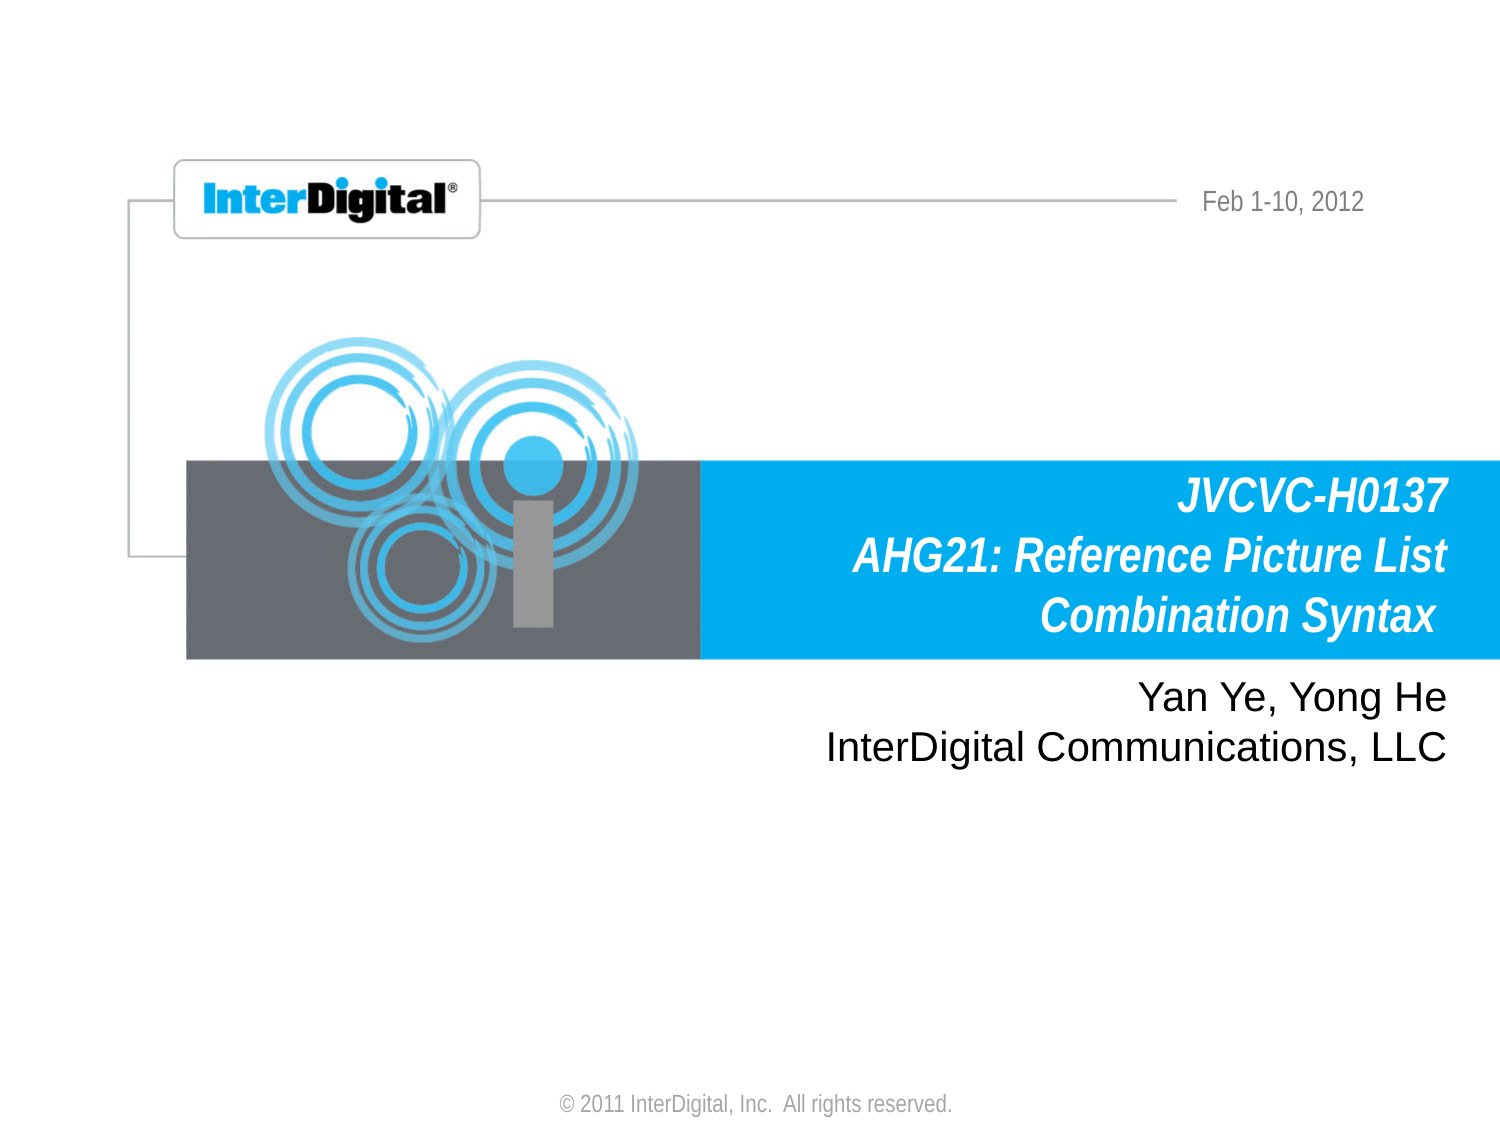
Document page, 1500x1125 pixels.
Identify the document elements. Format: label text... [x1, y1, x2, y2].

picture [0, 0, 1500, 1125]
text_box Yan Ye, Yong He InterDigital Communications, LLC [799, 662, 1463, 778]
title JVCVC-H0137 AHG21: Reference Picture List Combination Syntax [712, 474, 1463, 651]
subtitle Feb 1-10, 2012 [1187, 149, 1451, 251]
